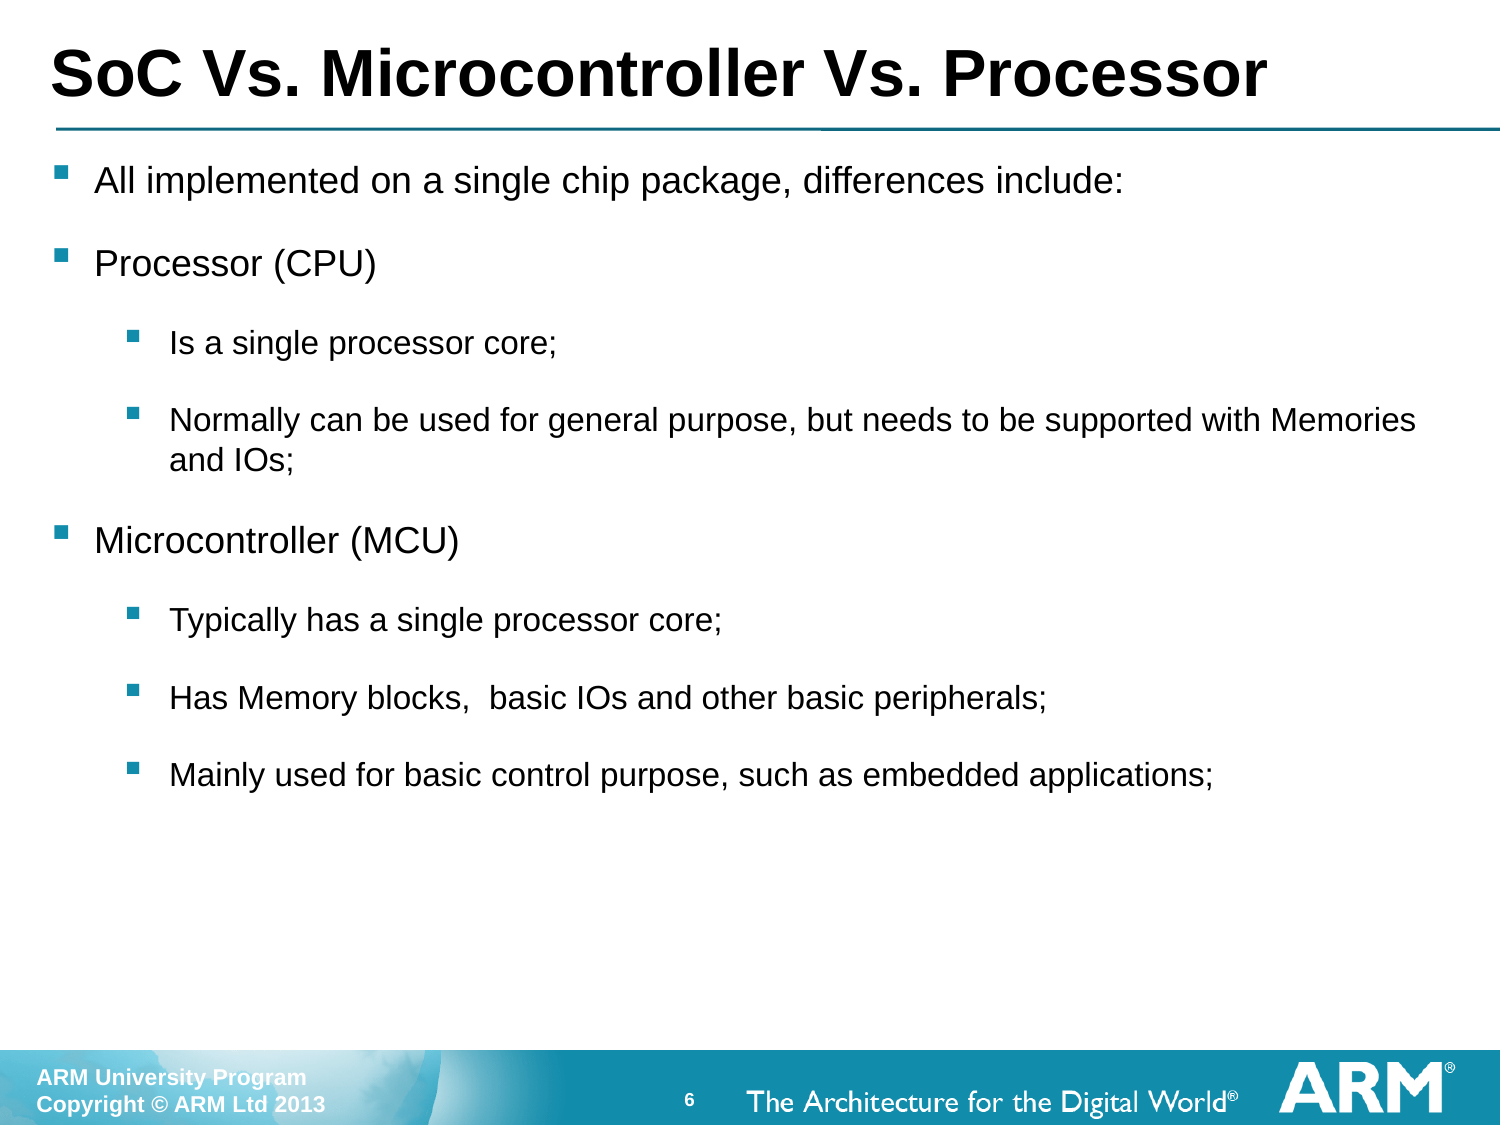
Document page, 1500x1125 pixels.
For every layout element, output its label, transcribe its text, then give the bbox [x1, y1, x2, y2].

picture [0, 780, 1500, 1125]
list All implemented on a single chip package, differences include: Processor (CPU) Is a single processor core; Normally can be used for general purpose, but needs to be supported with Memories and IOs; Microcontroller (MCU) Typically has a single processor core; Has Memory blocks, basic IOs and other basic peripherals; Mainly used for basic control purpose, such as embedded applications; [35, 148, 1476, 1047]
title SoC Vs. Microcontroller Vs. Processor [35, 1, 1476, 139]
